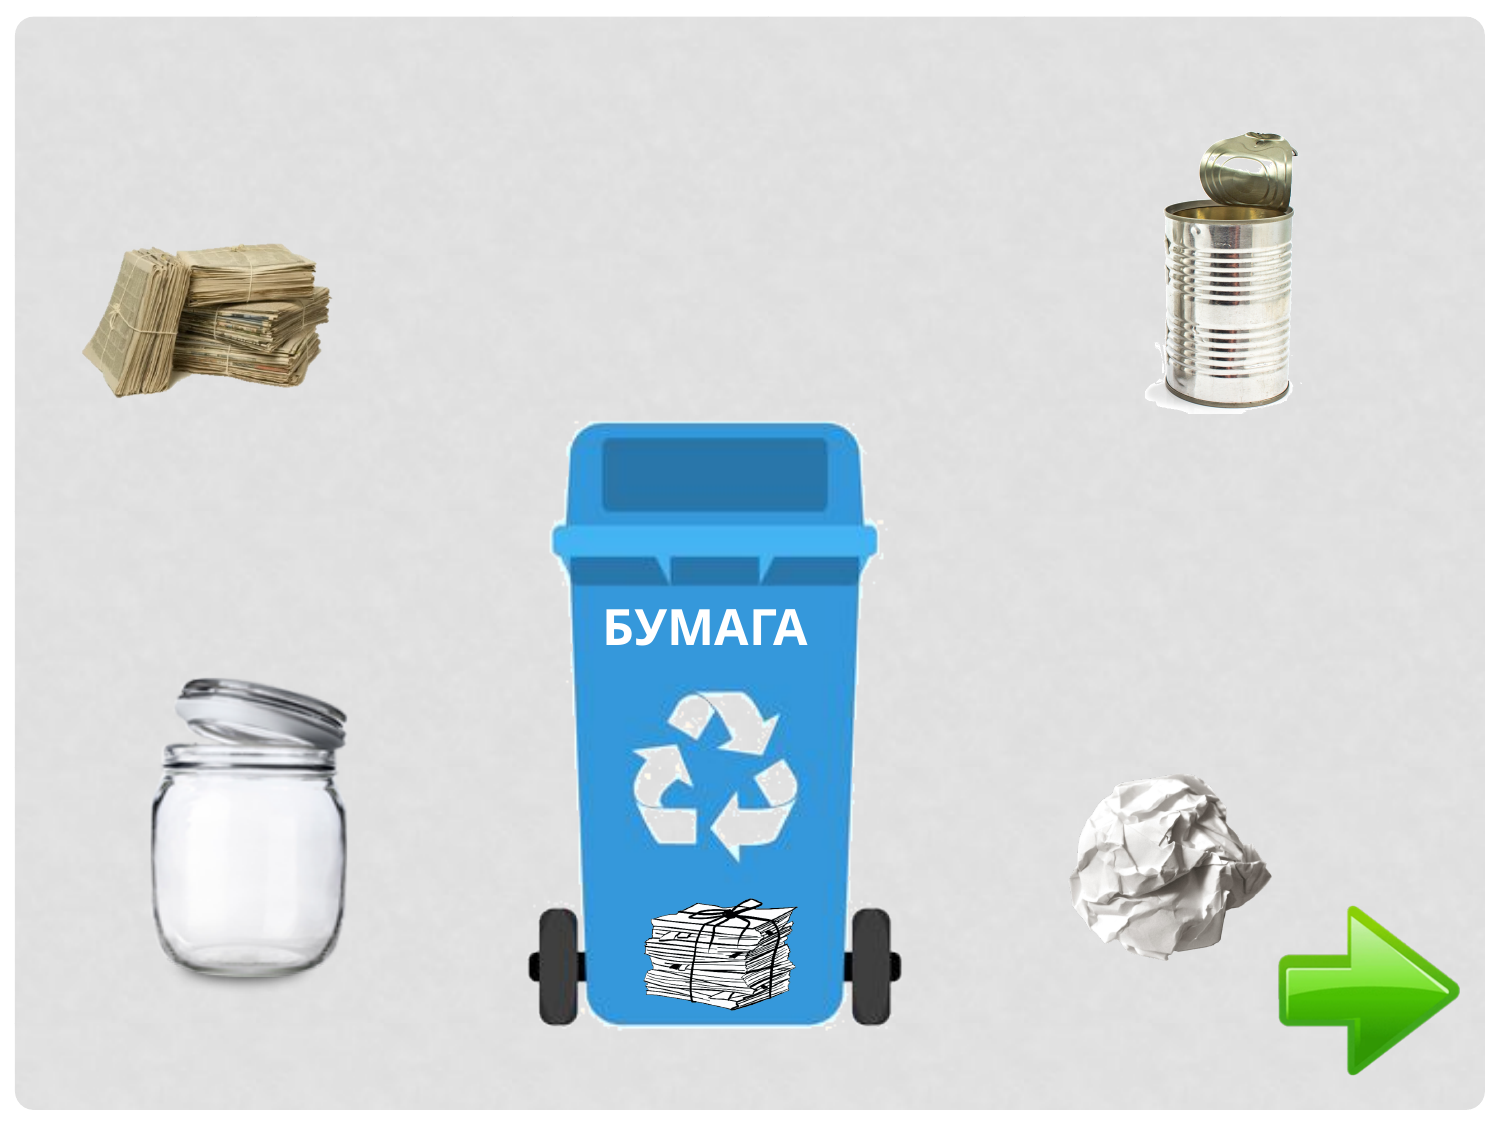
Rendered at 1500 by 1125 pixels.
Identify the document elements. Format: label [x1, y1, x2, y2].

picture [62, 223, 349, 414]
picture [1068, 772, 1500, 1084]
picture [1144, 123, 1316, 414]
picture [418, 290, 969, 1070]
picture [134, 653, 388, 1016]
